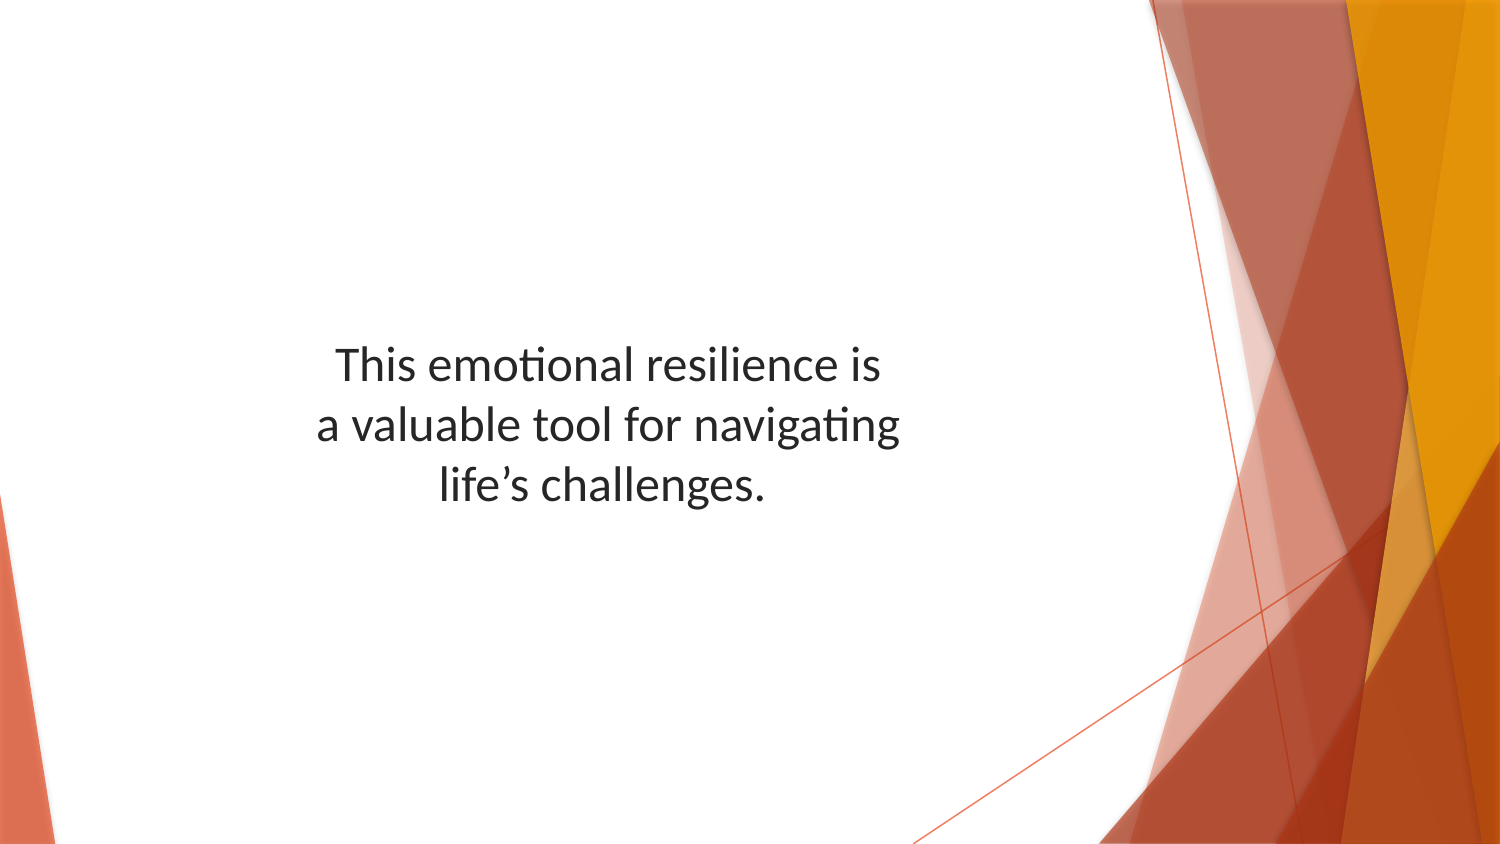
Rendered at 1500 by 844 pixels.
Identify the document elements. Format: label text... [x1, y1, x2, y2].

list This emotional resilience is a valuable tool for navigating life’s challenges. [277, 114, 939, 729]
